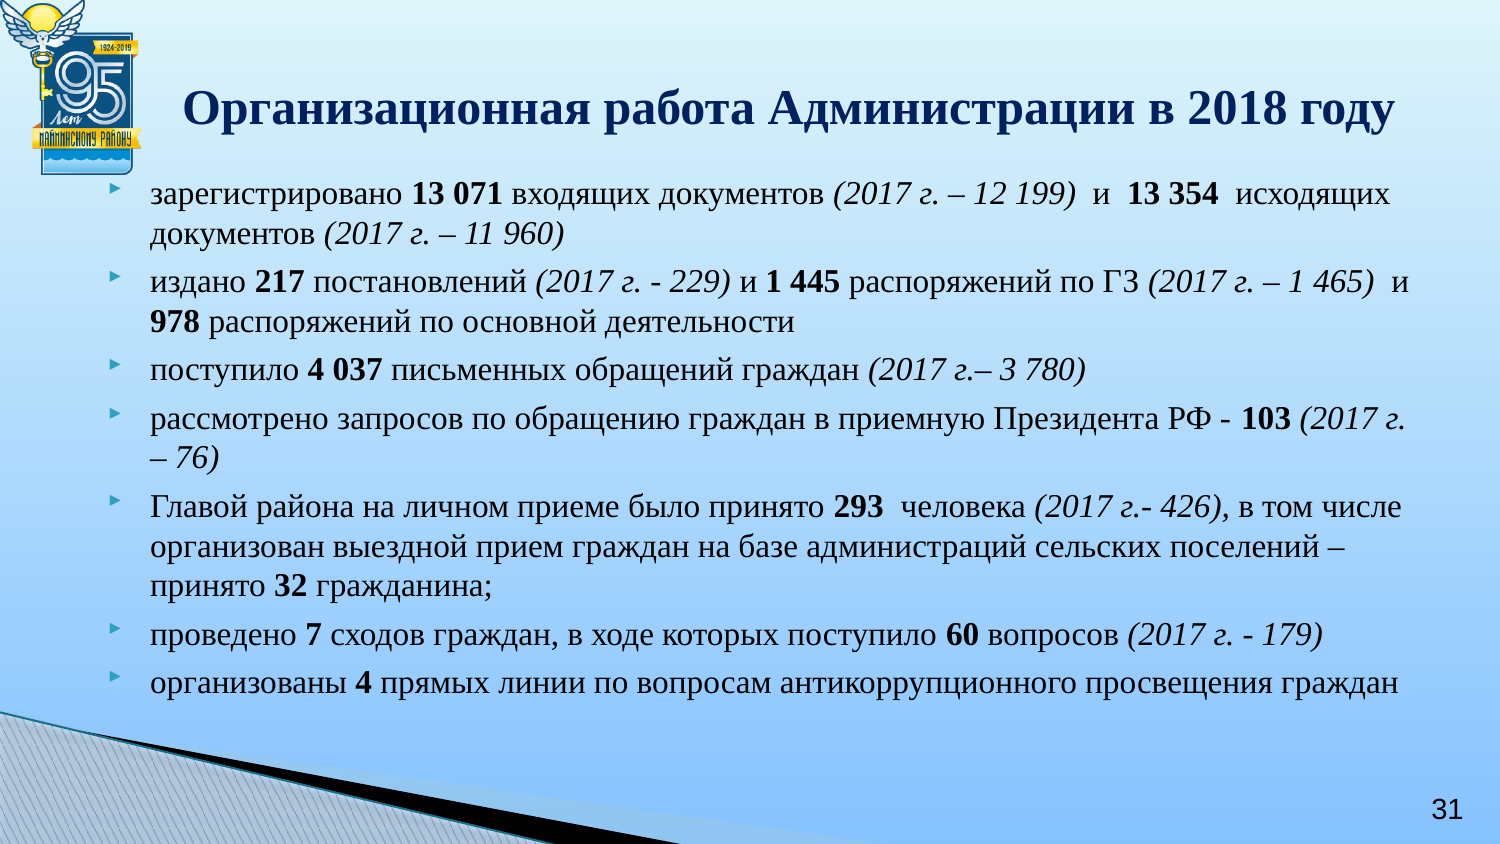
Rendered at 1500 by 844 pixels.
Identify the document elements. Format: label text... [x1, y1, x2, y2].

list зарегистрировано 13 071 входящих документов (2017 г. – 12 199) и 13 354 исходящих документов (2017 г. – 11 960) издано 217 постановлений (2017 г. - 229) и 1 445 распоряжений по ГЗ (2017 г. – 1 465) и 978 распоряжений по основной деятельности поступило 4 037 письменных обращений граждан (2017 г.– 3 780) рассмотрено запросов по обращению граждан в приемную Президента РФ - 103 (2017 г. – 76) Главой района на личном приеме было принято 293 человека (2017 г.- 426), в том числе организован выездной прием граждан на базе администраций сельских поселений – принято 32 гражданина; проведено 7 сходов граждан, в ходе которых поступило 60 вопросов (2017 г. - 179) организованы 4 прямых линии по вопросам антикоррупционного просвещения граждан [74, 163, 1442, 786]
picture [0, 0, 141, 175]
title Организационная работа Администрации в 2018 году [152, 33, 1425, 175]
slide_number 31 [1406, 788, 1479, 834]
